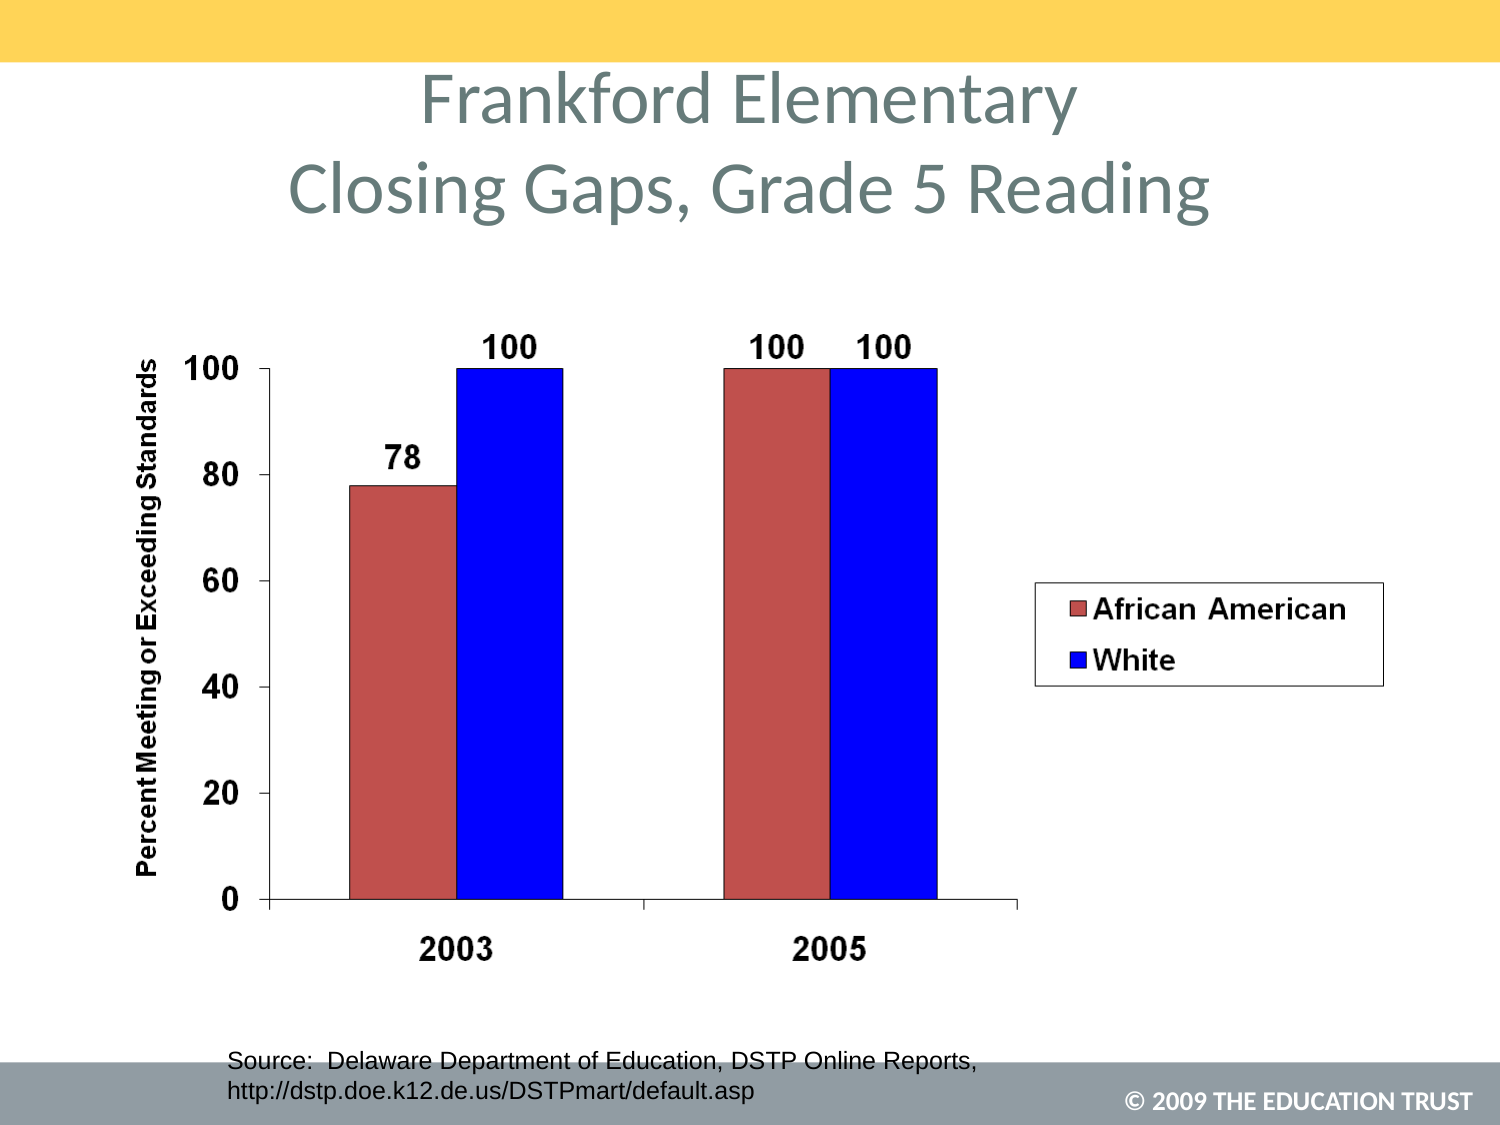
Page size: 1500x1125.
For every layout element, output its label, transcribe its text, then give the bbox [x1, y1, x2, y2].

title Frankford Elementary Closing Gaps, Grade 5 Reading [74, 44, 1426, 233]
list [112, 324, 1388, 1000]
text_box Source: Delaware Department of Education, DSTP Online Reports, http://dstp.doe.k12.de.us/DSTPmart/default.asp [212, 1037, 1413, 1113]
